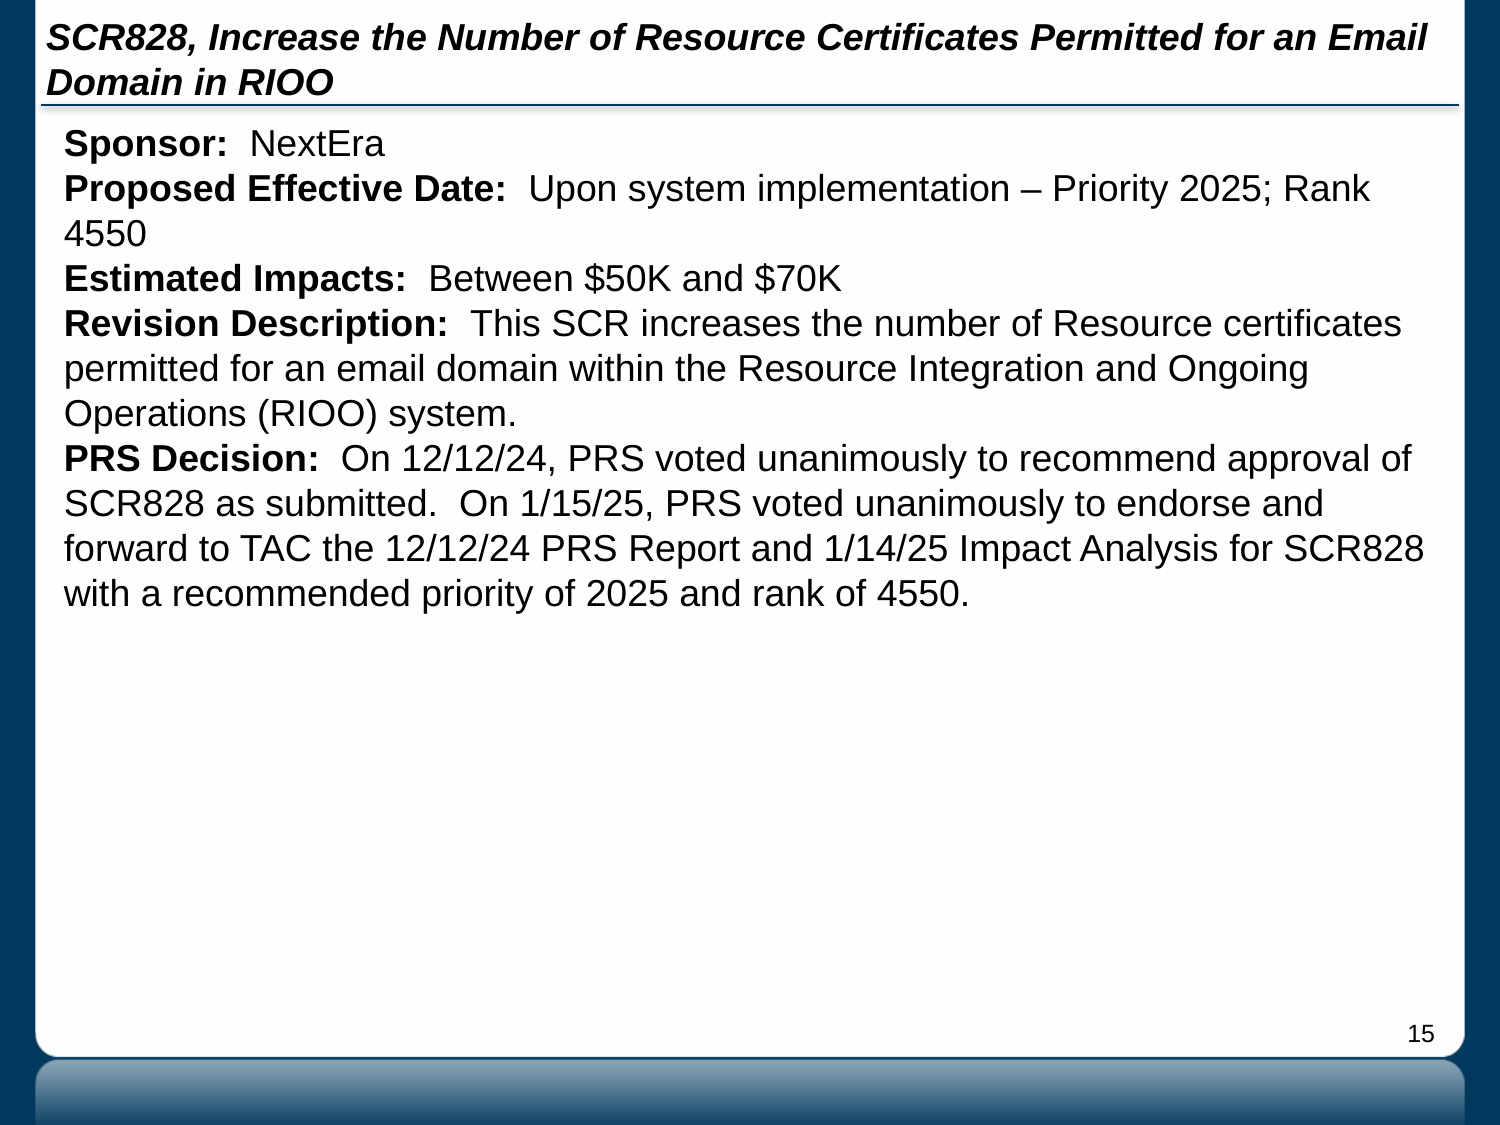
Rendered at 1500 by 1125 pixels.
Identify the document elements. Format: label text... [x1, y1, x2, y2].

title SCR828, Increase the Number of Resource Certificates Permitted for an Email Domain in RIOO [31, 20, 1464, 97]
picture [35, 0, 1465, 1125]
text_box Sponsor: NextEra Proposed Effective Date: Upon system implementation – Priority 2025; Rank 4550 Estimated Impacts: Between $50K and $70K Revision Description: This SCR increases the number of Resource certificates permitted for an email domain within the Resource Integration and Ongoing Operations (RIOO) system. PRS Decision: On 12/12/24, PRS voted unanimously to recommend approval of SCR828 as submitted. On 1/15/25, PRS voted unanimously to endorse and forward to TAC the 12/12/24 PRS Report and 1/14/25 Impact Analysis for SCR828 with a recommended priority of 2025 and rank of 4550. [11, 111, 1464, 621]
